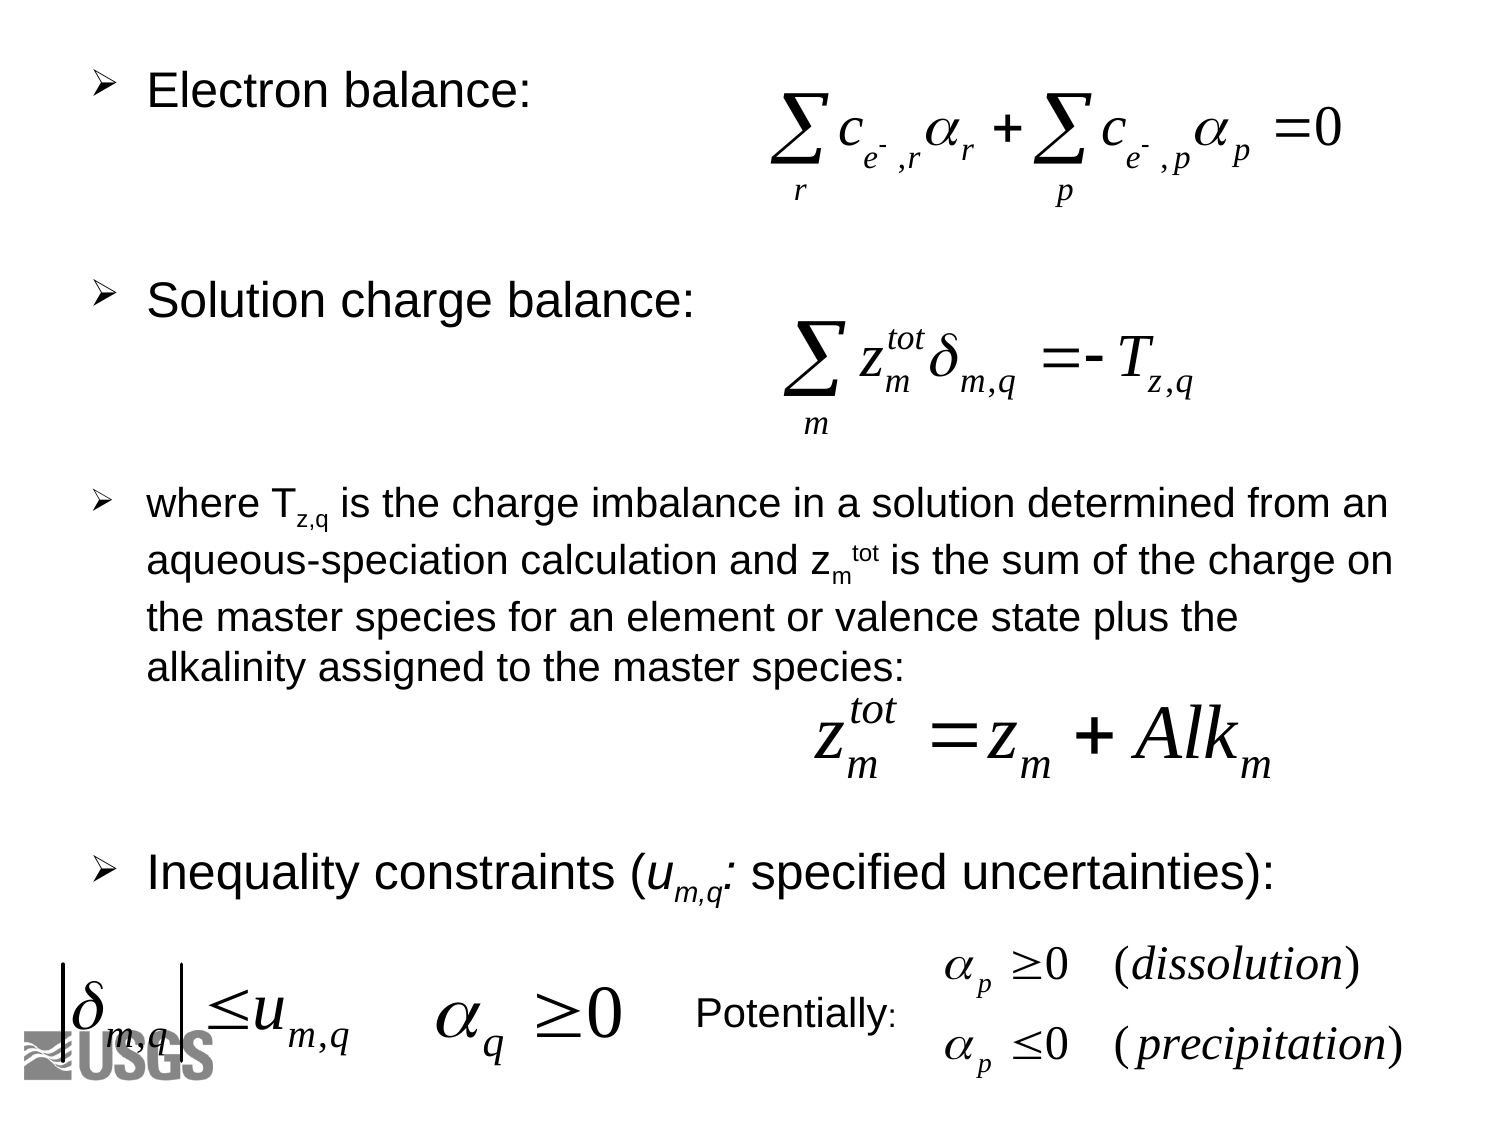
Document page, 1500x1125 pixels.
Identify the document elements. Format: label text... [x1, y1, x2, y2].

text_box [799, 674, 1288, 798]
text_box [937, 933, 1413, 1088]
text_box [49, 949, 363, 1076]
list Electron balance: Solution charge balance: where Tz,q is the charge imbalance in a solution determined from an aqueous-speciation calculation and zmtot is the sum of the charge on the master species for an element or valence state plus the alkalinity assigned to the master species: Inequality constraints (um,q: specified uncertainties): Potentially: [74, 49, 1426, 1088]
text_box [762, 49, 1351, 218]
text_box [774, 274, 1213, 449]
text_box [424, 962, 638, 1082]
